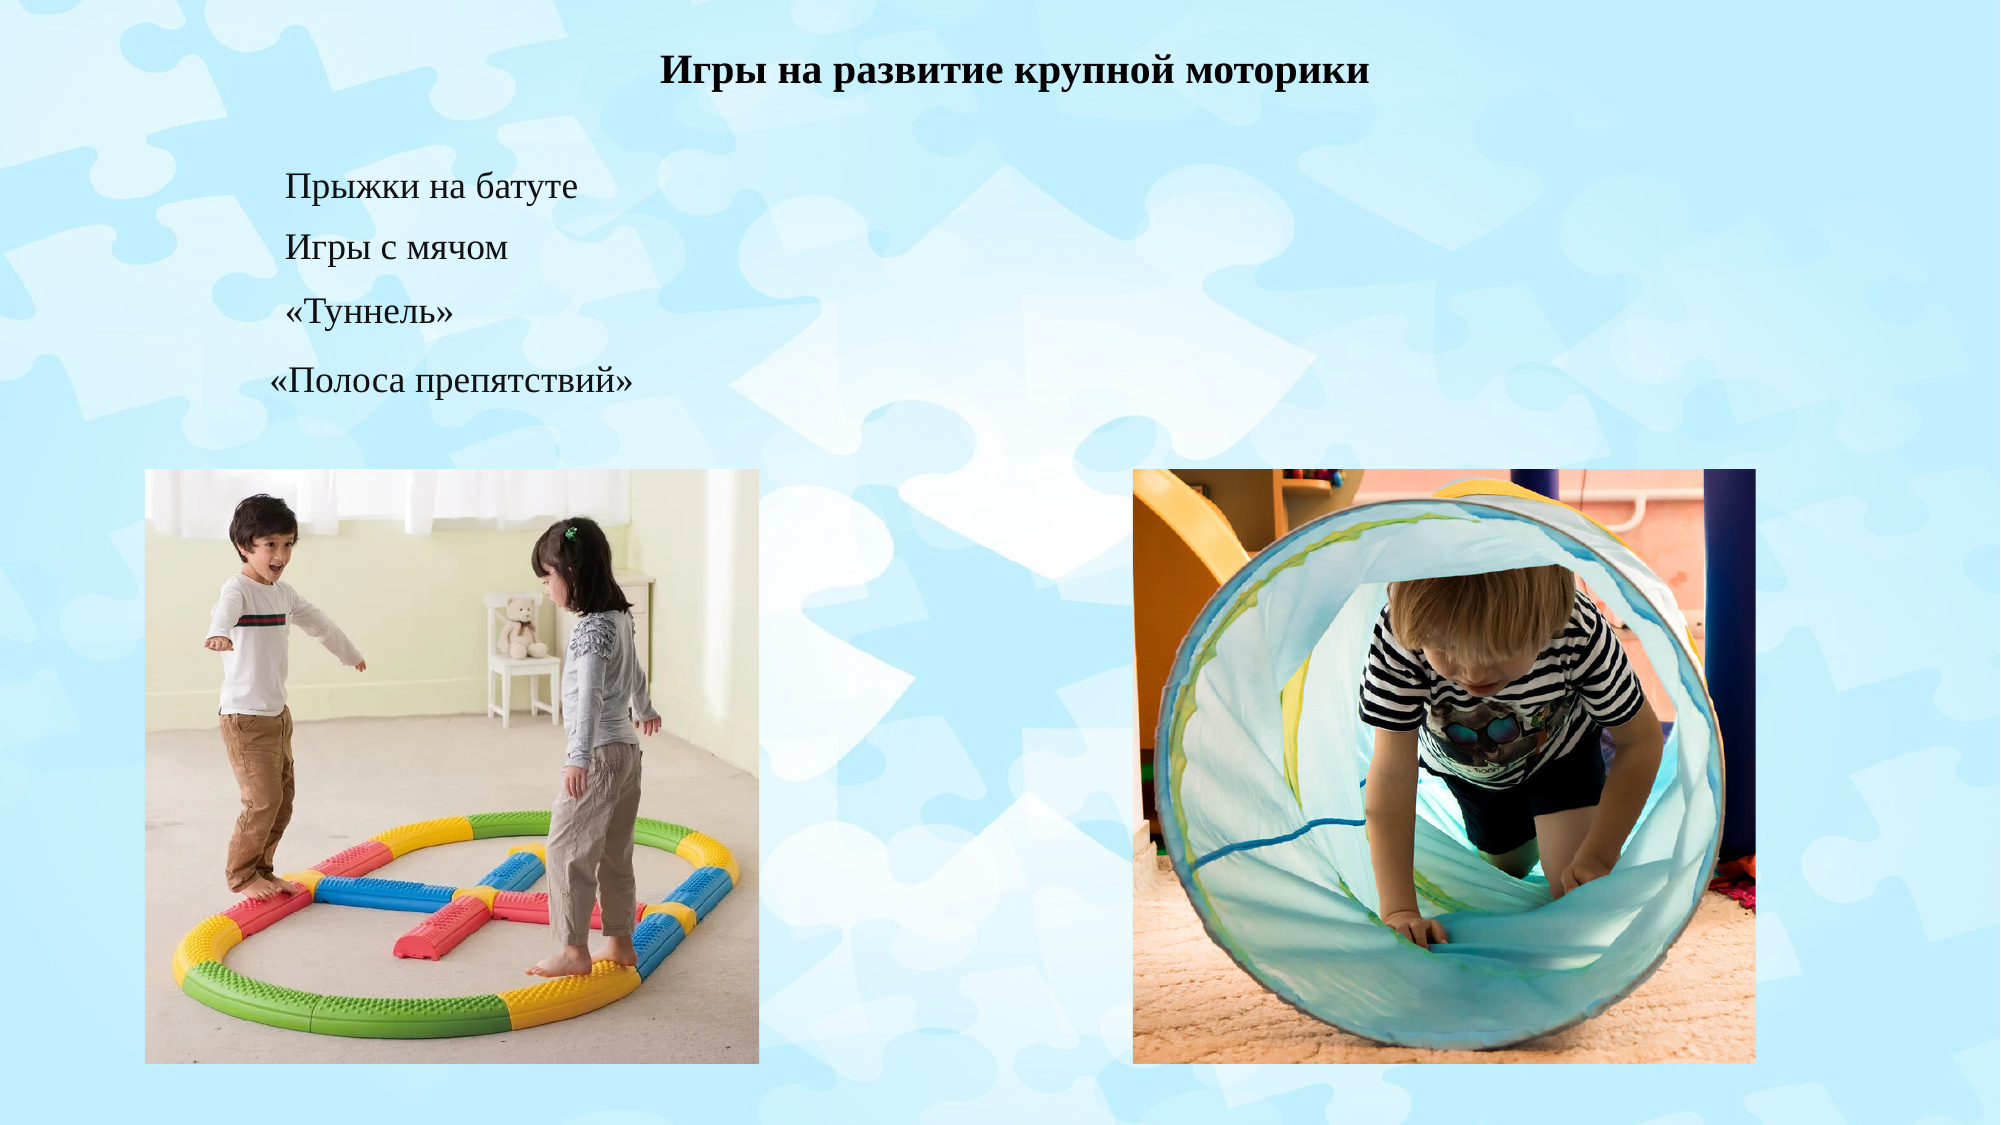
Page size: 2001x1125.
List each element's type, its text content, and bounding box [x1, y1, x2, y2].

picture [1132, 469, 1756, 1064]
text_box Игры с мячом [270, 169, 561, 275]
picture [144, 469, 760, 1064]
text_box Прыжки на батуте [270, 153, 665, 214]
text_box Игры на развитие крупной моторики [645, 34, 1385, 100]
text_box «Туннель» [270, 278, 484, 347]
text_box «Полоса препятствий» [254, 347, 650, 408]
